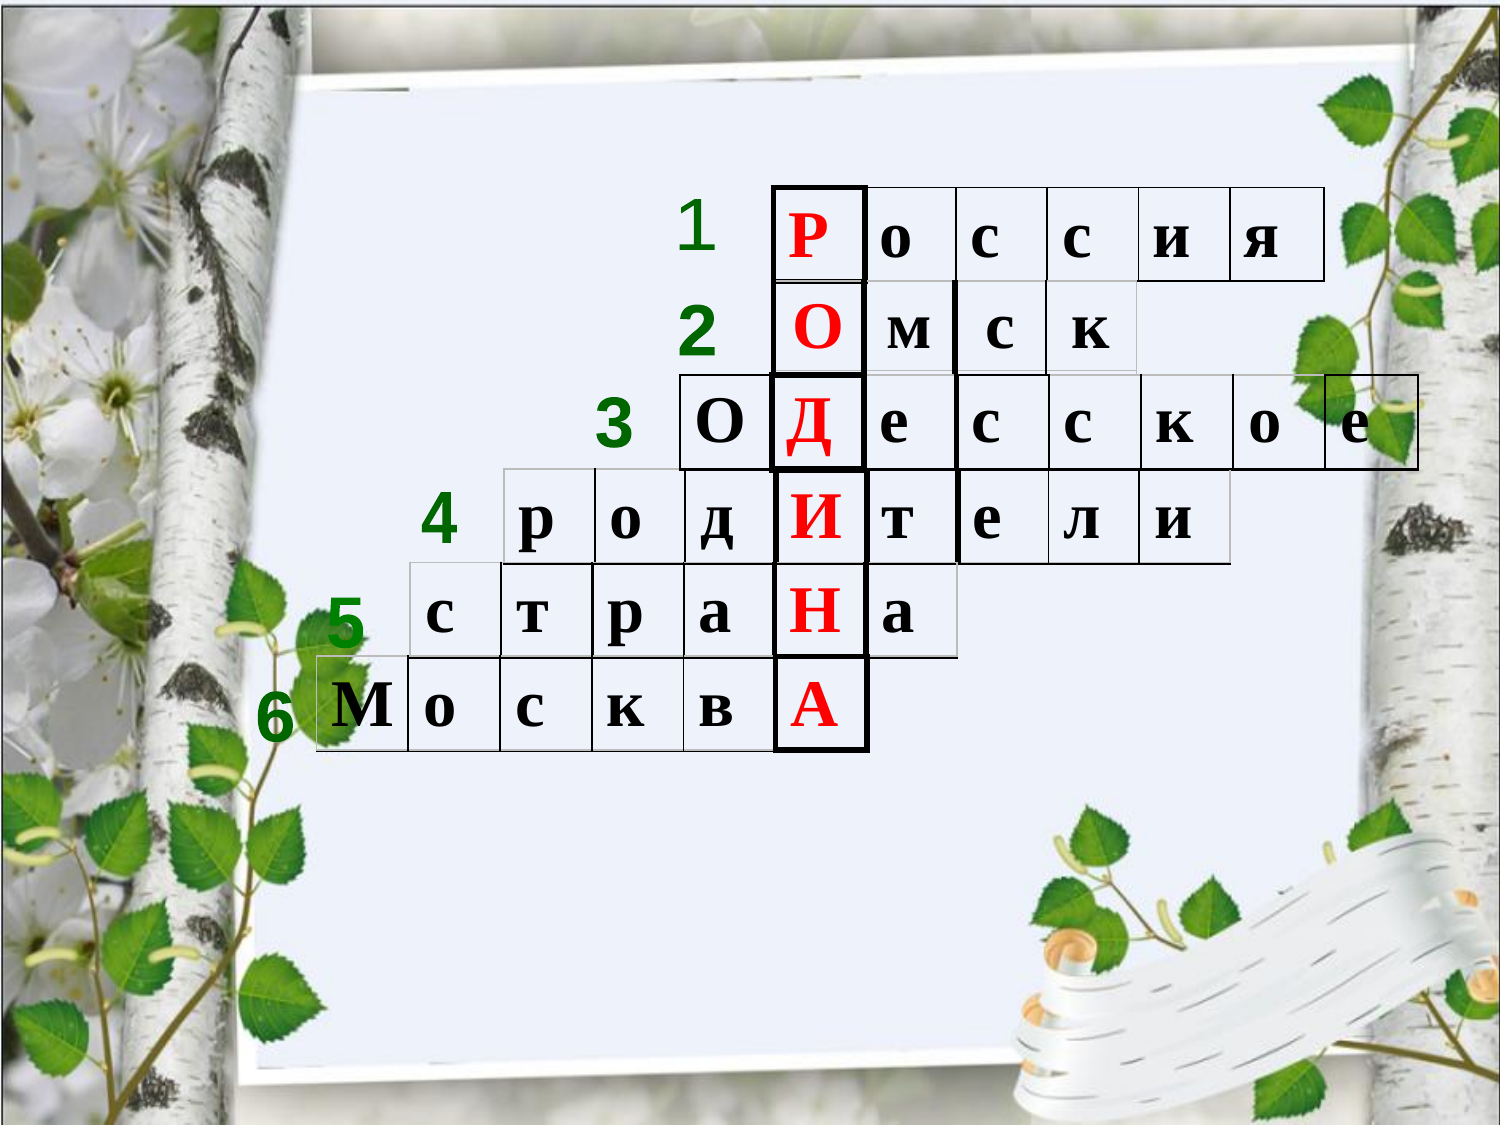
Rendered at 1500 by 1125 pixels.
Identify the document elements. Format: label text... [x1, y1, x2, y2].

table_header [777, 563, 863, 654]
picture [0, 0, 1500, 1125]
table_header [501, 657, 591, 749]
table_header [1234, 376, 1324, 468]
table_header [681, 376, 769, 468]
table_header с [1047, 187, 1138, 283]
table_header [961, 470, 1048, 562]
table_header [686, 470, 773, 562]
table_header [1049, 470, 1138, 562]
table_header О [776, 282, 861, 370]
table_header с [958, 282, 1045, 370]
table_header [775, 378, 861, 466]
table_header [684, 657, 773, 749]
table_header [593, 657, 683, 749]
table_header [596, 470, 685, 562]
table_header Р [773, 187, 865, 280]
table_header я [1229, 187, 1320, 283]
table_header [779, 471, 864, 562]
table_header [1140, 470, 1229, 562]
table_header [1326, 376, 1417, 468]
table_header [593, 563, 683, 655]
table_header [778, 659, 864, 747]
table_header [684, 563, 772, 655]
table_header к [1047, 282, 1136, 370]
table_header [409, 657, 499, 749]
table_header и [1138, 187, 1229, 283]
table_header [959, 376, 1048, 468]
table_header [867, 376, 954, 468]
table_header [502, 563, 591, 655]
table_header [1142, 376, 1232, 468]
table_header о [865, 187, 956, 280]
table_header [869, 563, 956, 655]
table_header м [867, 282, 952, 370]
table_header [411, 563, 500, 655]
table_header [317, 657, 407, 749]
table_header с [956, 187, 1047, 280]
table_header [505, 470, 594, 562]
table_header [1050, 376, 1140, 468]
table_header [870, 470, 955, 562]
